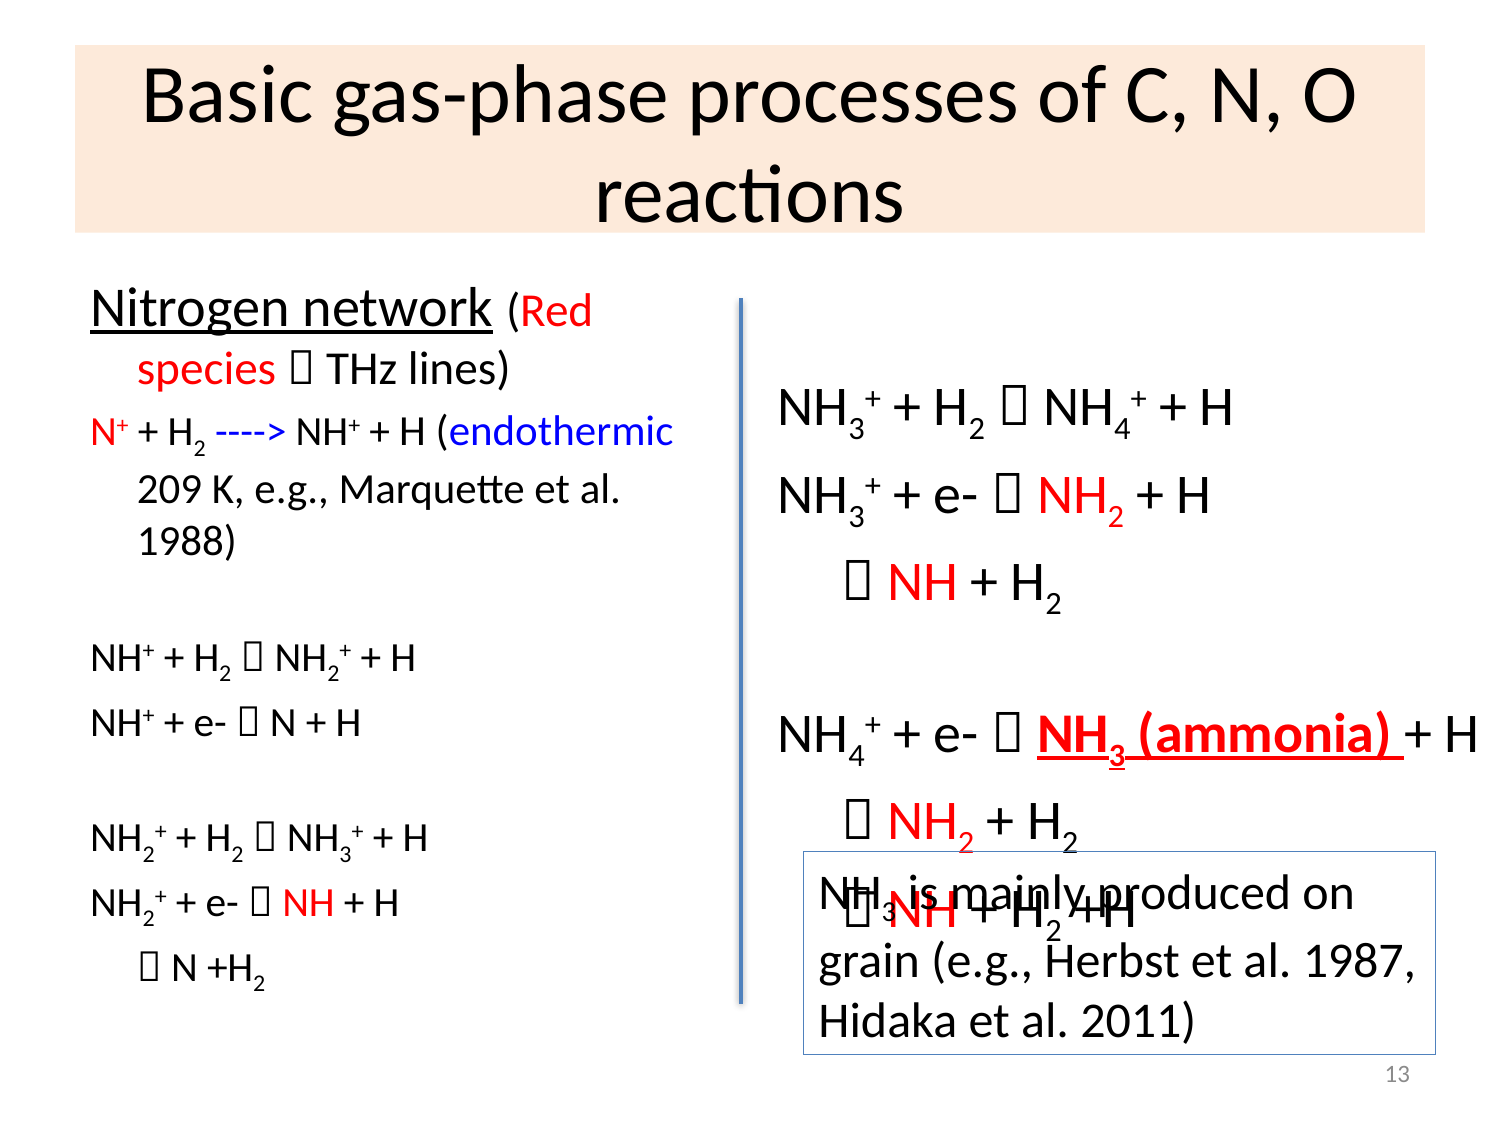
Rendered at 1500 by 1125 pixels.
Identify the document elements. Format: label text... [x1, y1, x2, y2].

list NH3+ + H2  NH4+ + H NH3+ + e-  NH2 + H  NH + H2 NH4+ + e-  NH3 (ammonia) + H  NH2 + H2  NH + H2 +H [762, 362, 1500, 1005]
slide_number 13 [1074, 1055, 1425, 1103]
list Nitrogen network (Red species  THz lines) N+ + H2 ----> NH+ + H (endothermic 209 K, e.g., Marquette et al. 1988) NH+ + H2  NH2+ + H NH+ + e-  N + H NH2+ + H2  NH3+ + H NH2+ + e-  NH + H  N +H2 [75, 262, 738, 1005]
text_box NH3 is mainly produced on grain (e.g., Herbst et al. 1987, Hidaka et al. 2011) [803, 851, 1436, 1055]
title Basic gas-phase processes of C, N, O reactions [75, 45, 1425, 233]
